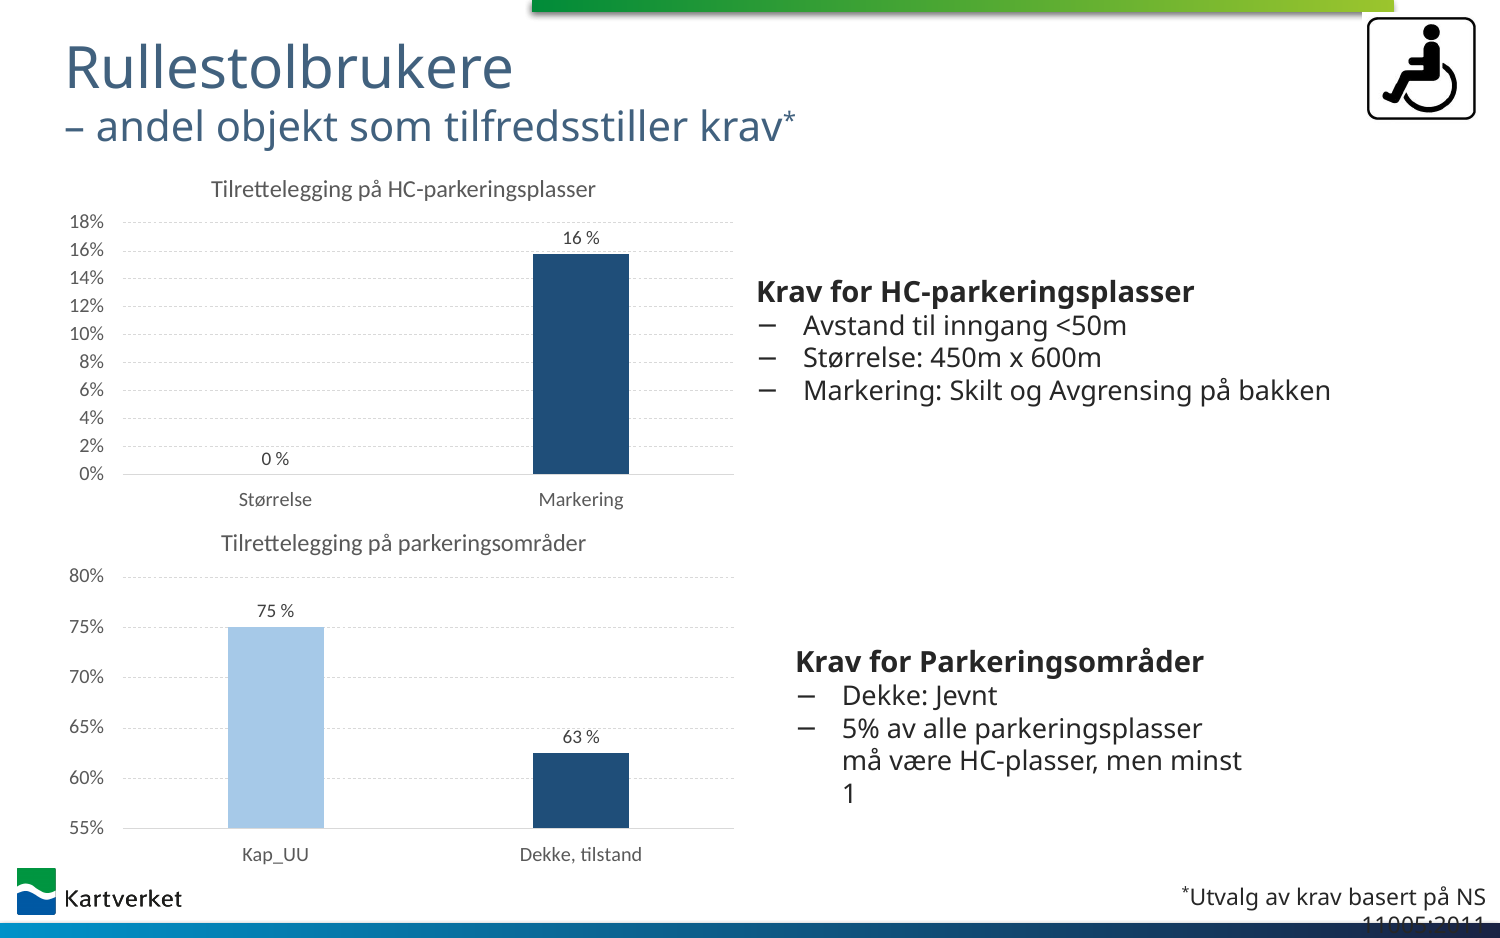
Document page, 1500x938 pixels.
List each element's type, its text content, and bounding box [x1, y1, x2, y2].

picture [62, 520, 746, 874]
picture [1362, 12, 1481, 126]
text_box Krav for HC-parkeringsplasser Avstand til inngang <50m Størrelse: 450m x 600m Markering: Skilt og Avgrensing på bakken [750, 265, 1346, 413]
picture [62, 166, 746, 519]
text_box Rullestolbrukere – andel objekt som tilfredsstiller krav* [49, 25, 1431, 158]
text_box Krav for Parkeringsområder Dekke: Jevnt 5% av alle parkeringsplasser må være HC-plasser, men minst 1 [780, 636, 1261, 816]
text_box *Utvalg av krav basert på NS 11005:2011 [1068, 873, 1500, 938]
